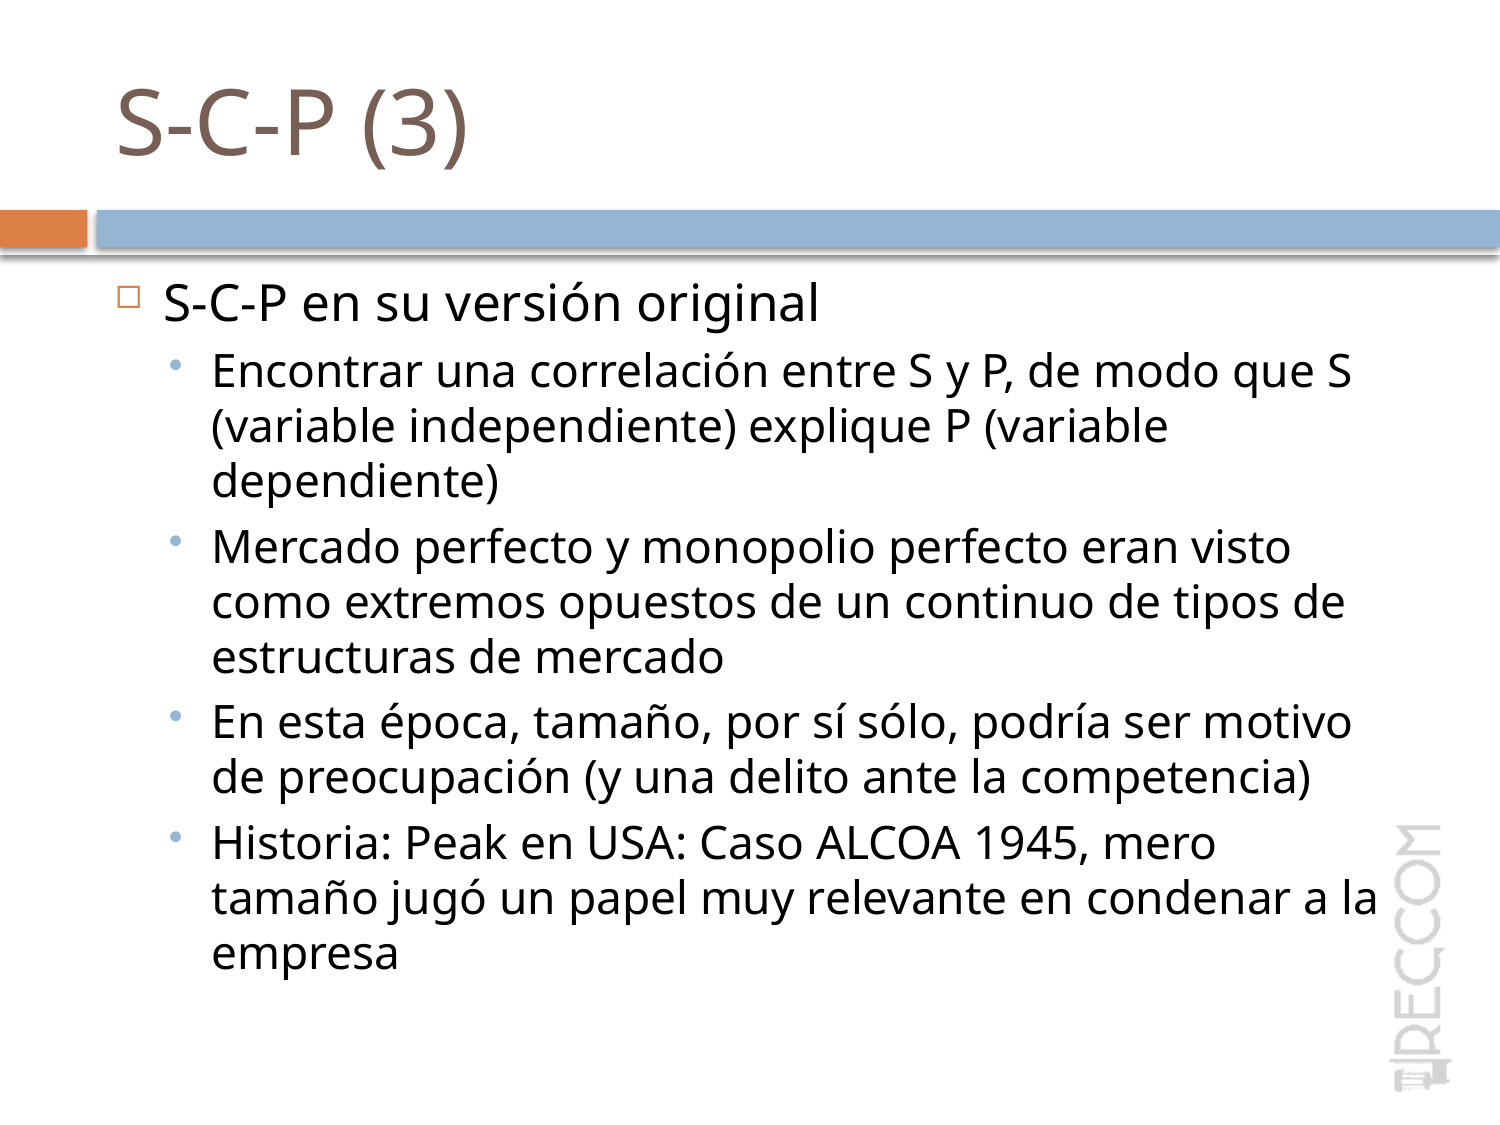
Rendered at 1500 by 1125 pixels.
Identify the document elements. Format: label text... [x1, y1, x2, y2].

title S-C-P (3) [100, 37, 1438, 200]
list S-C-P en su versión original Encontrar una correlación entre S y P, de modo que S (variable independiente) explique P (variable dependiente) Mercado perfecto y monopolio perfecto eran visto como extremos opuestos de un continuo de tipos de estructuras de mercado En esta época, tamaño, por sí sólo, podría ser motivo de preocupación (y una delito ante la competencia) Historia: Peak en USA: Caso ALCOA 1945, mero tamaño jugó un papel muy relevante en condenar a la empresa [100, 262, 1400, 1000]
